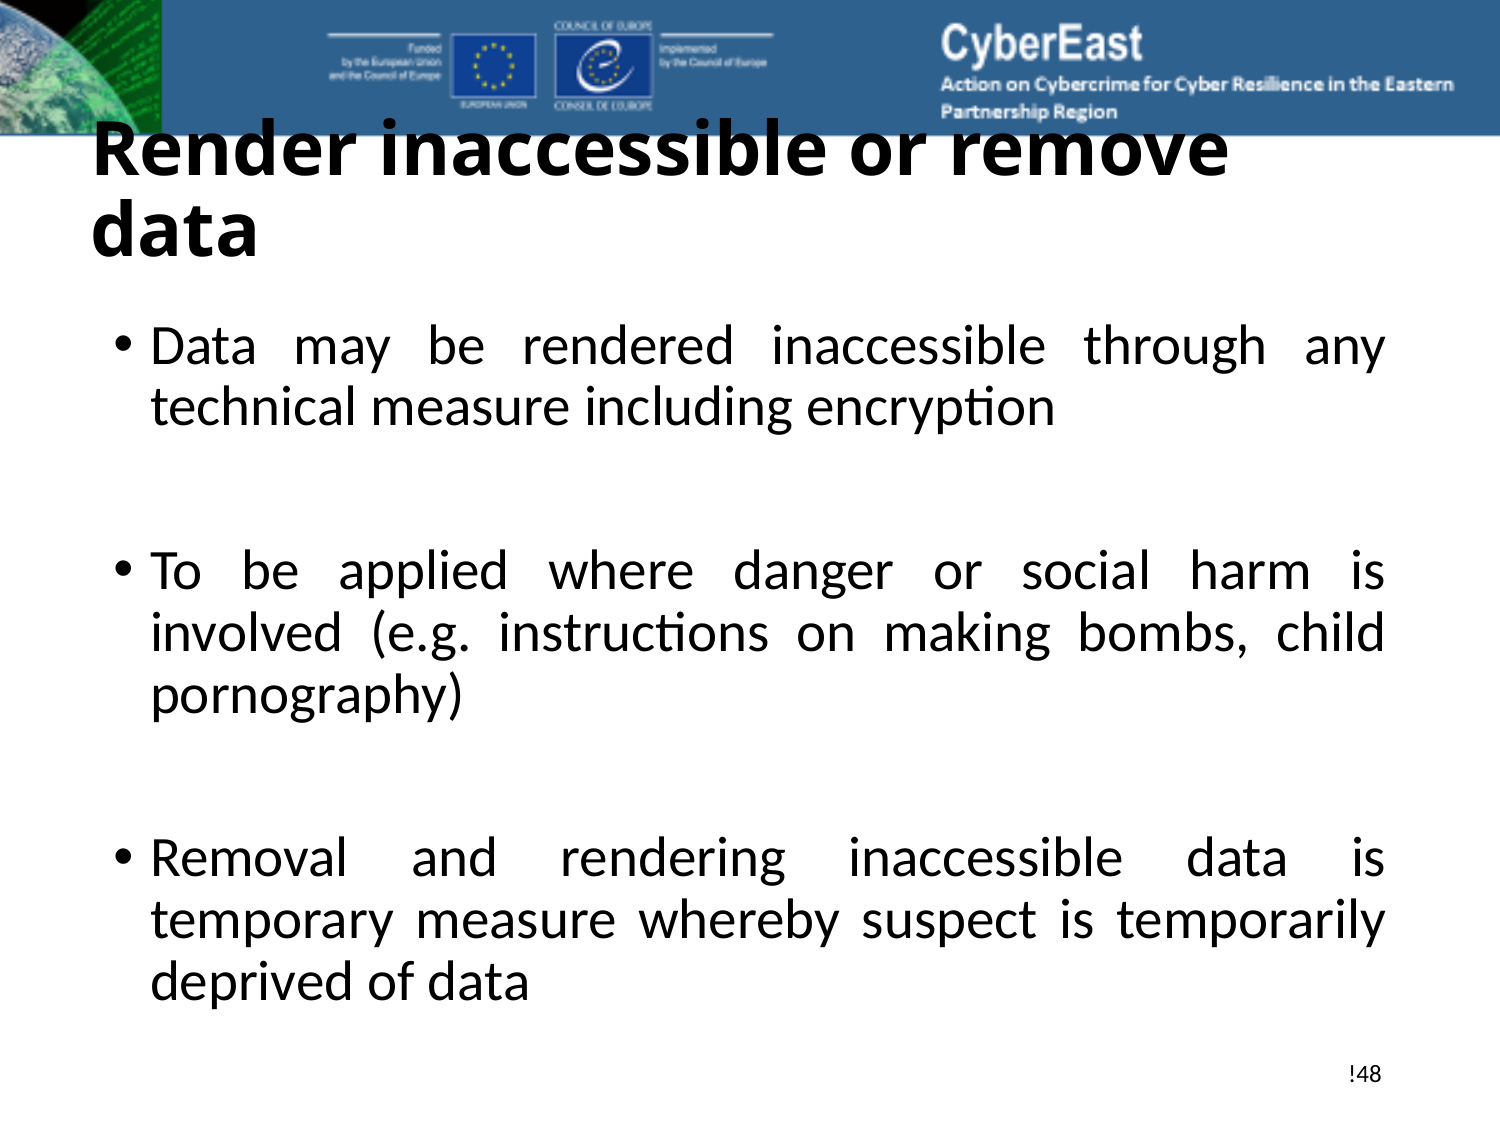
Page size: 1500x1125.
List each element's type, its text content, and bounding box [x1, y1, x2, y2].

list Data may be rendered inaccessible through any technical measure including encryption To be applied where danger or social harm is involved (e.g. instructions on making bombs, child pornography) Removal and rendering inaccessible data is temporary measure whereby suspect is temporarily deprived of data [98, 307, 1402, 1021]
picture [0, 0, 1500, 1125]
title Render inaccessible or remove data [75, 98, 1425, 286]
slide_number !48 [1059, 1042, 1397, 1103]
